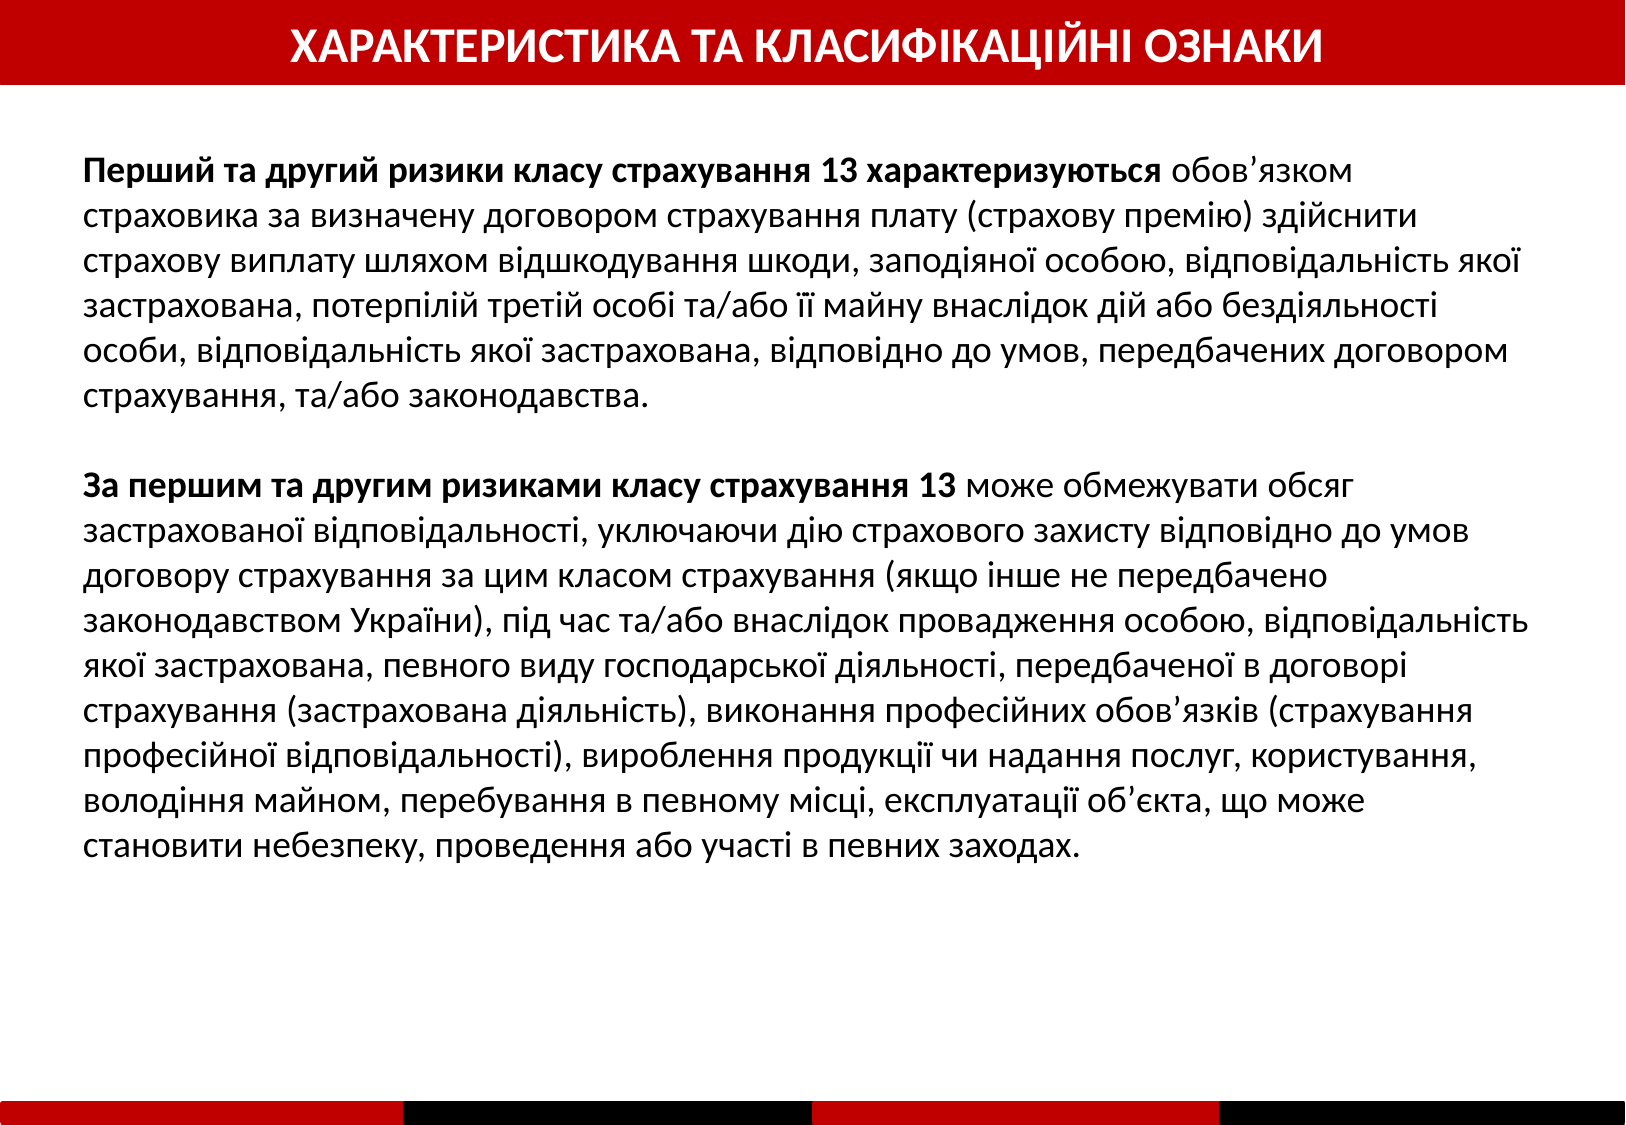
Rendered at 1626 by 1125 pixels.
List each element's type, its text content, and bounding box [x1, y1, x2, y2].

text_box ХАРАКТЕРИСТИКА ТА КЛАСИФІКАЦІЙНІ ОЗНАКИ [0, 0, 1625, 85]
text_box Перший та другий ризики класу страхування 13 характеризуються обов’язком страховика за визначену договором страхування плату (страхову премію) здійснити страхову виплату шляхом відшкодування шкоди, заподіяної особою, відповідальність якої застрахована, потерпілій третій особі та/або її майну внаслідок дій або бездіяльності особи, відповідальність якої застрахована, відповідно до умов, передбачених договором страхування, та/або законодавства. За першим та другим ризиками класу страхування 13 може обмежувати обсяг застрахованої відповідальності, уключаючи дію страхового захисту відповідно до умов договору страхування за цим класом страхування (якщо інше не передбачено законодавством України), під час та/або внаслідок провадження особою, відповідальність якої застрахована, певного виду господарської діяльності, передбаченої в договорі страхування (застрахована діяльність), виконання професійних обов’язків (страхування професійної відповідальності), вироблення продукції чи надання послуг, користування, володіння майном, перебування в певному місці, експлуатації об’єкта, що може становити небезпеку, проведення або участі в певних заходах. [68, 137, 1545, 872]
picture [0, 1101, 1625, 1125]
